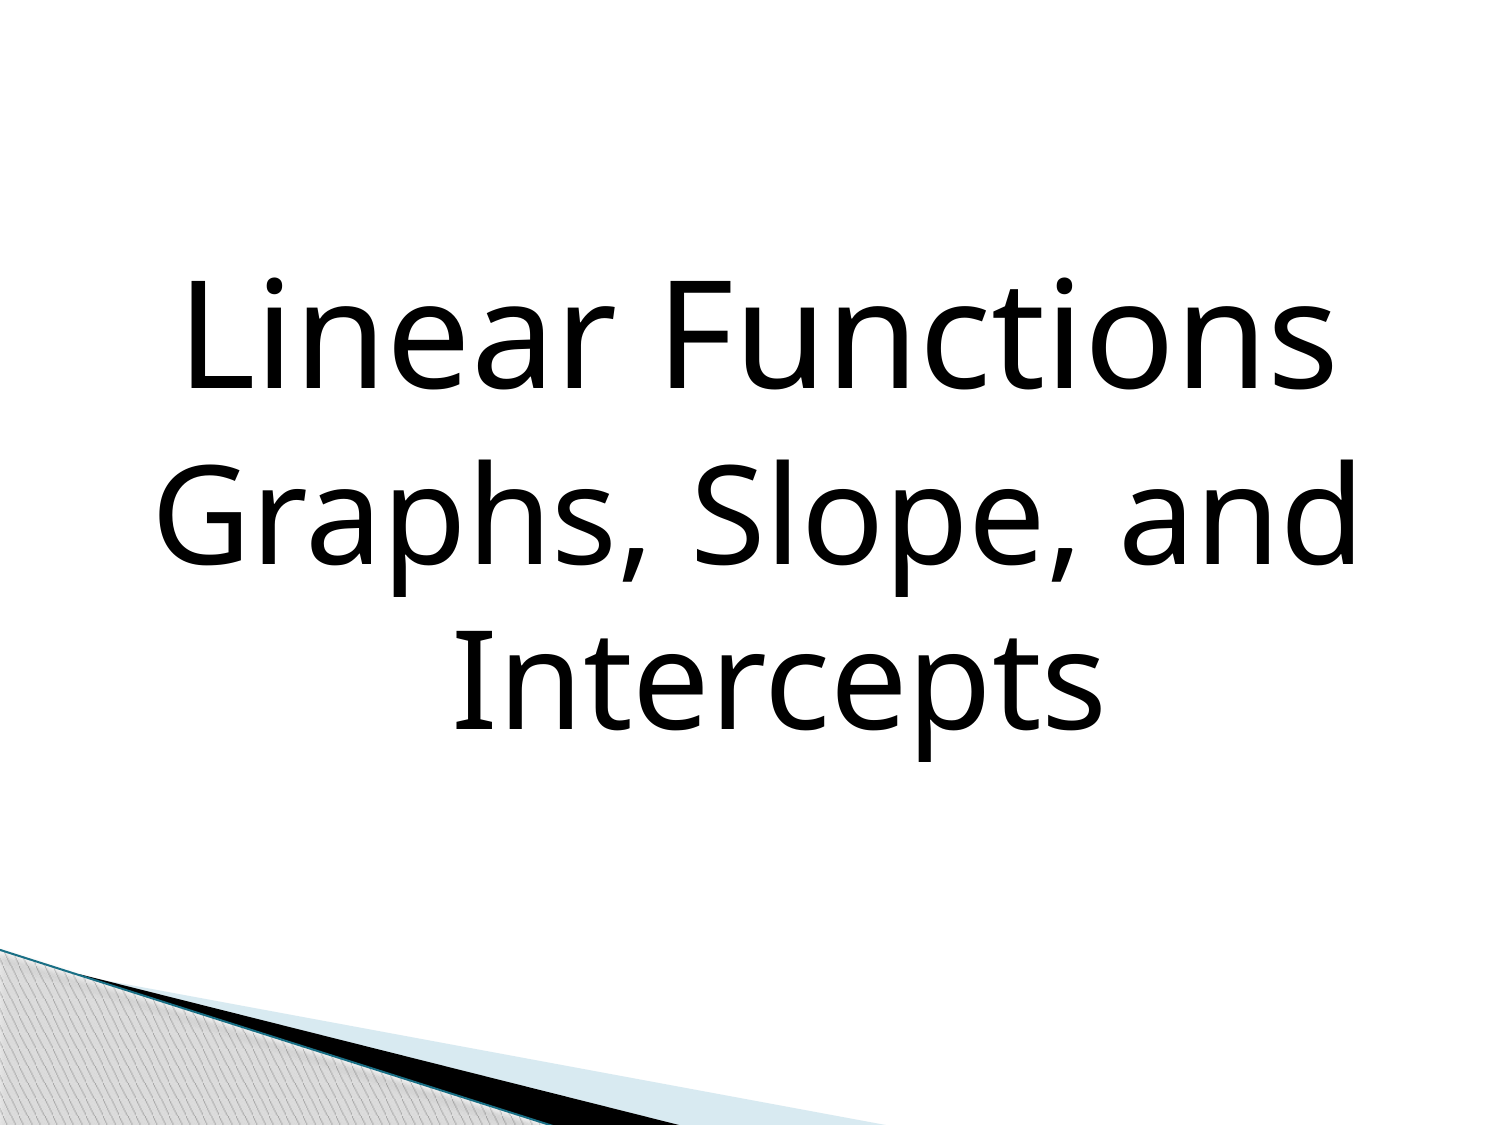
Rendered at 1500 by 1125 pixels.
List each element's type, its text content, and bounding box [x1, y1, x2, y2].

list Linear Functions Graphs, Slope, and Intercepts [62, 231, 1438, 729]
